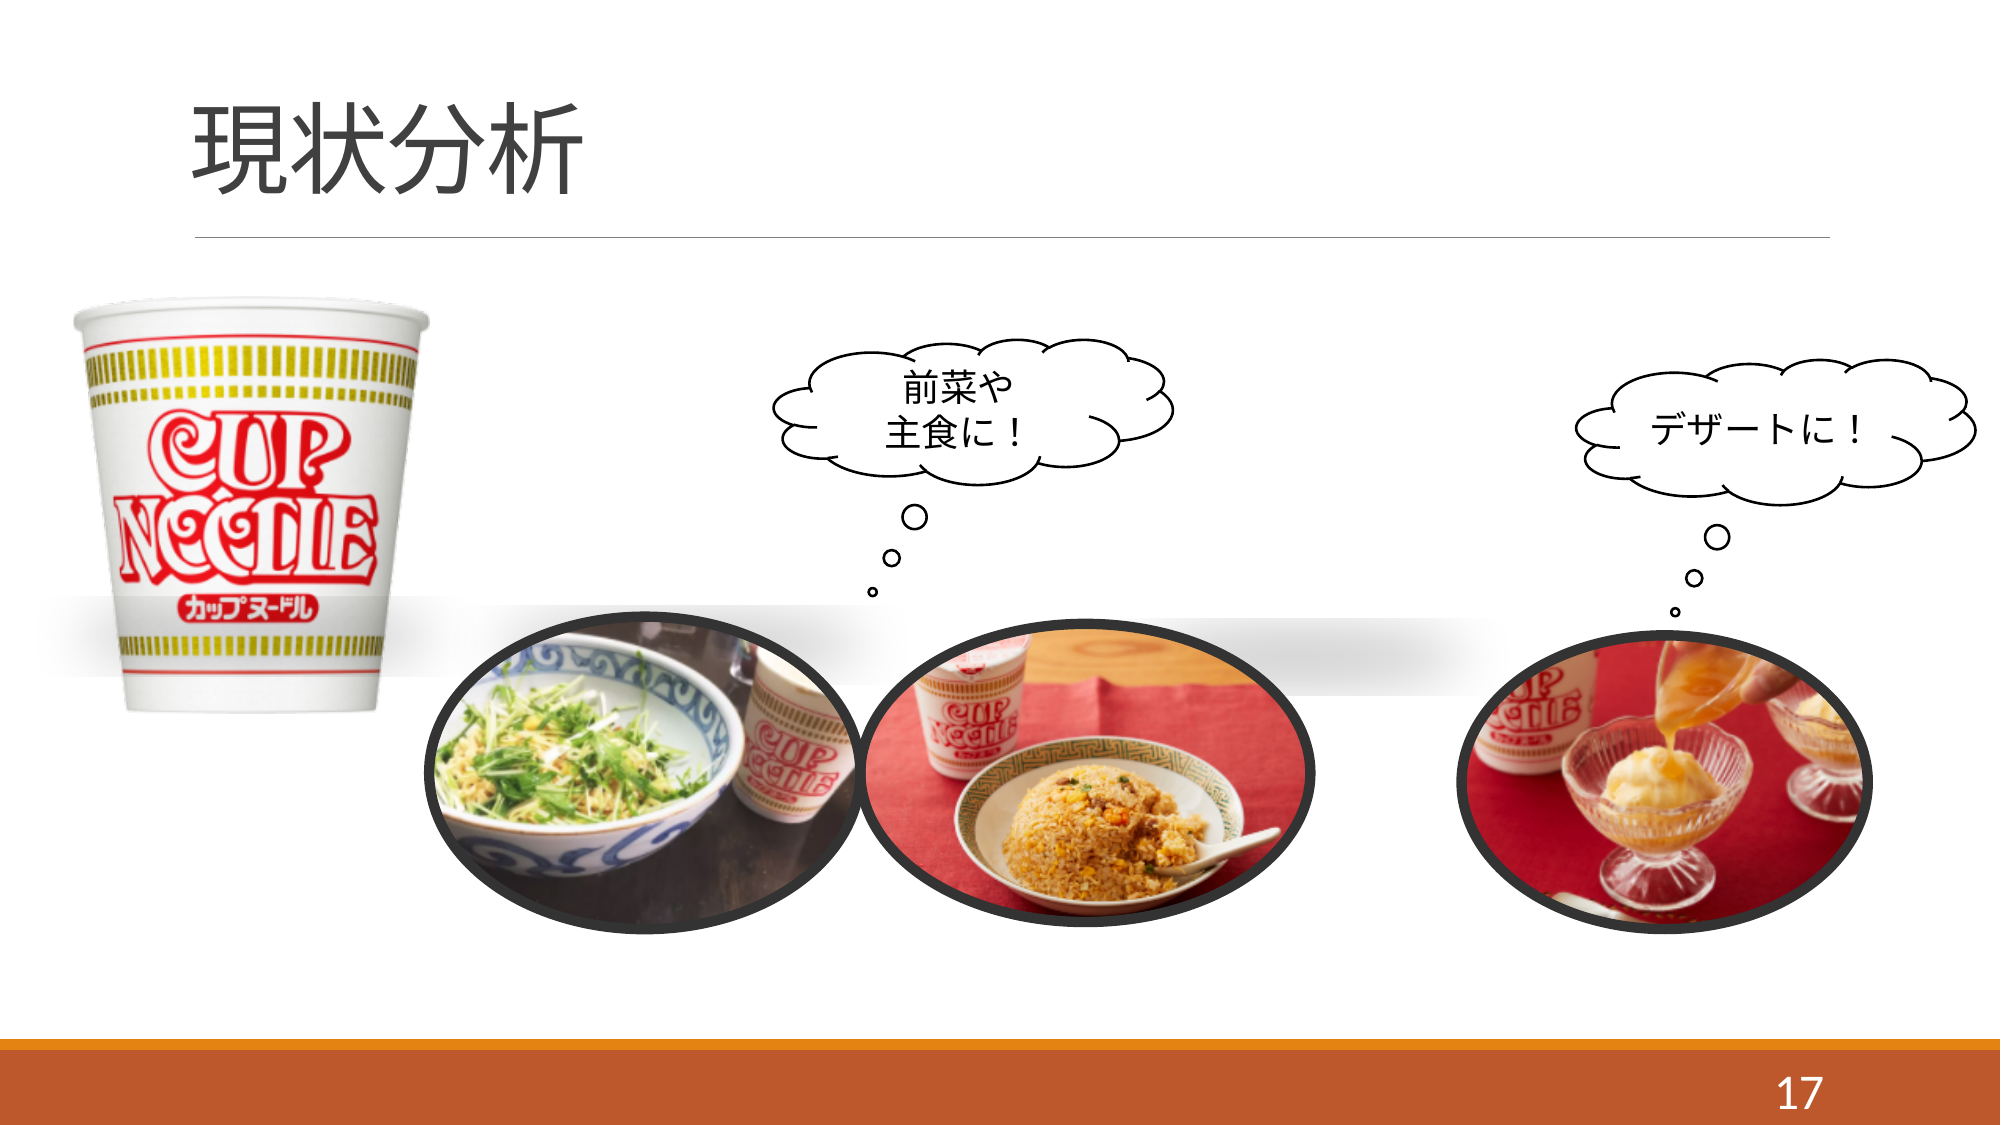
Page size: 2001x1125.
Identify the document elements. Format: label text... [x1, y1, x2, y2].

text_box 前菜や 主食に！ [772, 338, 1175, 487]
text_box 前菜や 主食に！ [882, 548, 902, 568]
text_box デザートに！ [1669, 606, 1681, 618]
text_box デザートに！ [1684, 568, 1704, 588]
text_box デザートに！ [1574, 358, 1977, 507]
text_box 前菜や 主食に！ [901, 503, 928, 531]
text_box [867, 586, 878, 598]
picture [73, 295, 1311, 930]
title 現状分析 [174, 55, 1825, 215]
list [1461, 634, 1869, 930]
text_box デザートに！ [1703, 523, 1731, 551]
slide_number 17 [1624, 1059, 1840, 1120]
